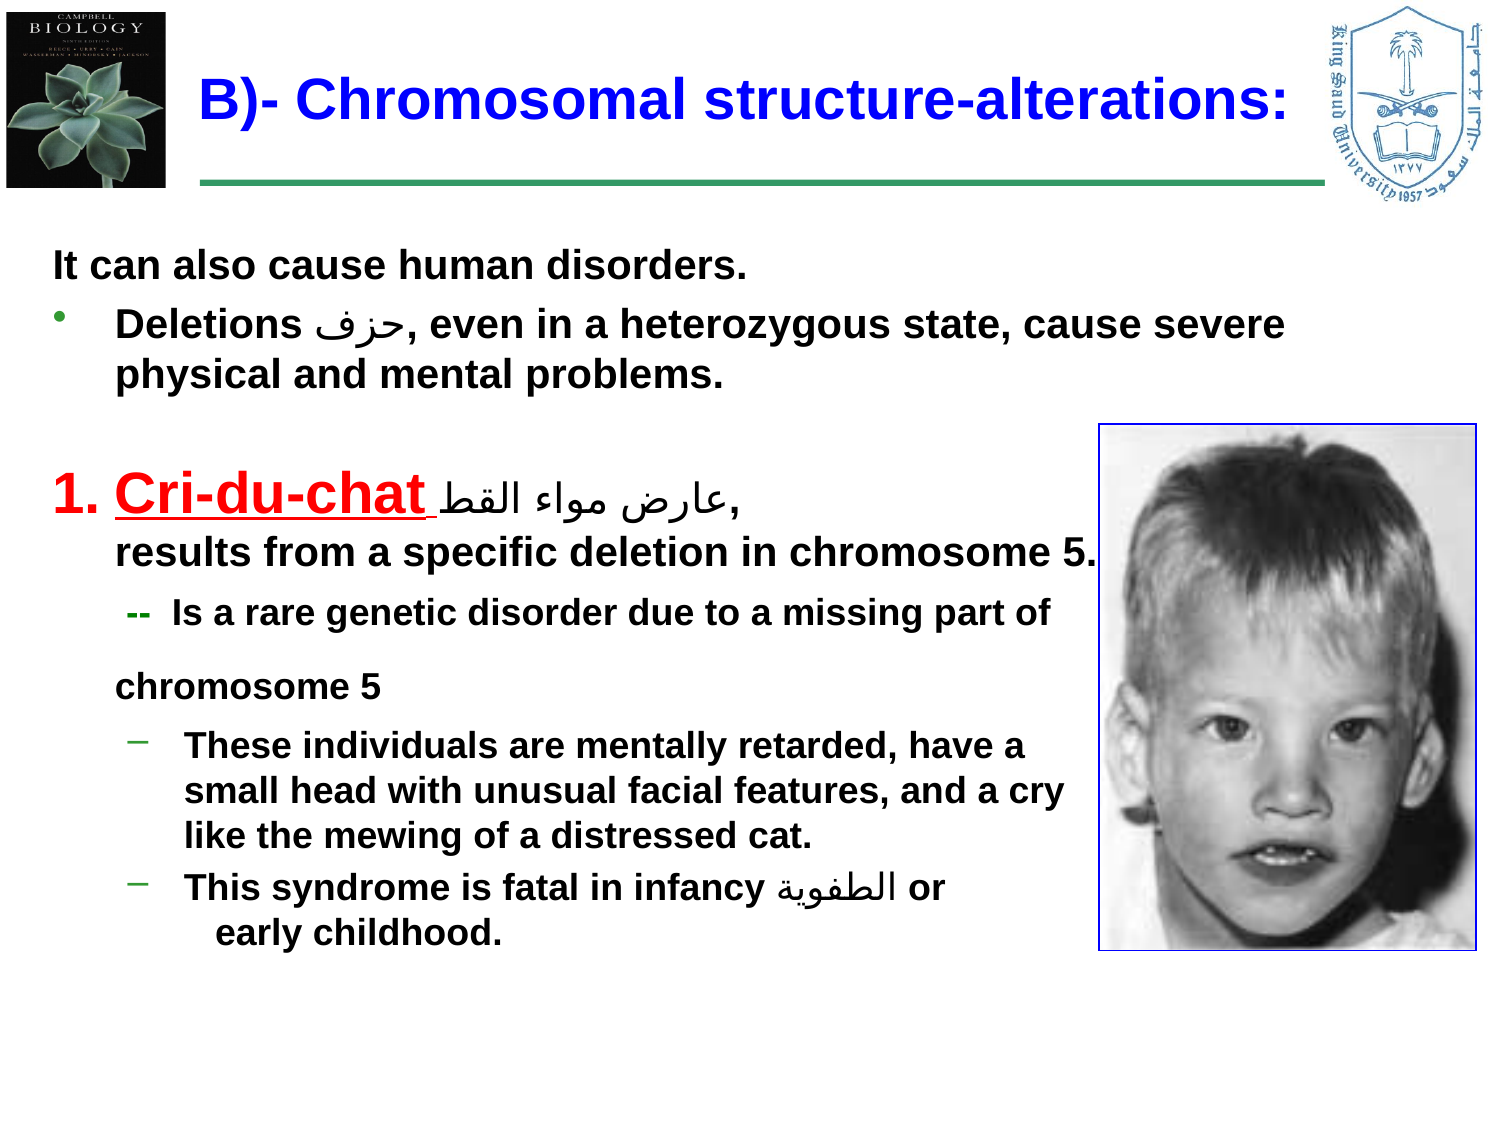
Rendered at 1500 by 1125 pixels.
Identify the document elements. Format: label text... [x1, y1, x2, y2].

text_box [5, 0, 1488, 209]
picture [1099, 424, 1476, 951]
list B)- Chromosomal structure-alterations: It can also cause human disorders. Deletions حزف, even in a heterozygous state, cause severe physical and mental problems. Cri-du-chat عارض مواء القط, results from a specific deletion in chromosome 5. -- Is a rare genetic disorder due to a missing part of chromosome 5 These individuals are mentally retarded, have a small head with unusual facial features, and a cry like the mewing of a distressed cat. This syndrome is fatal in infancy الطفوية or early childhood. [37, 216, 1475, 961]
